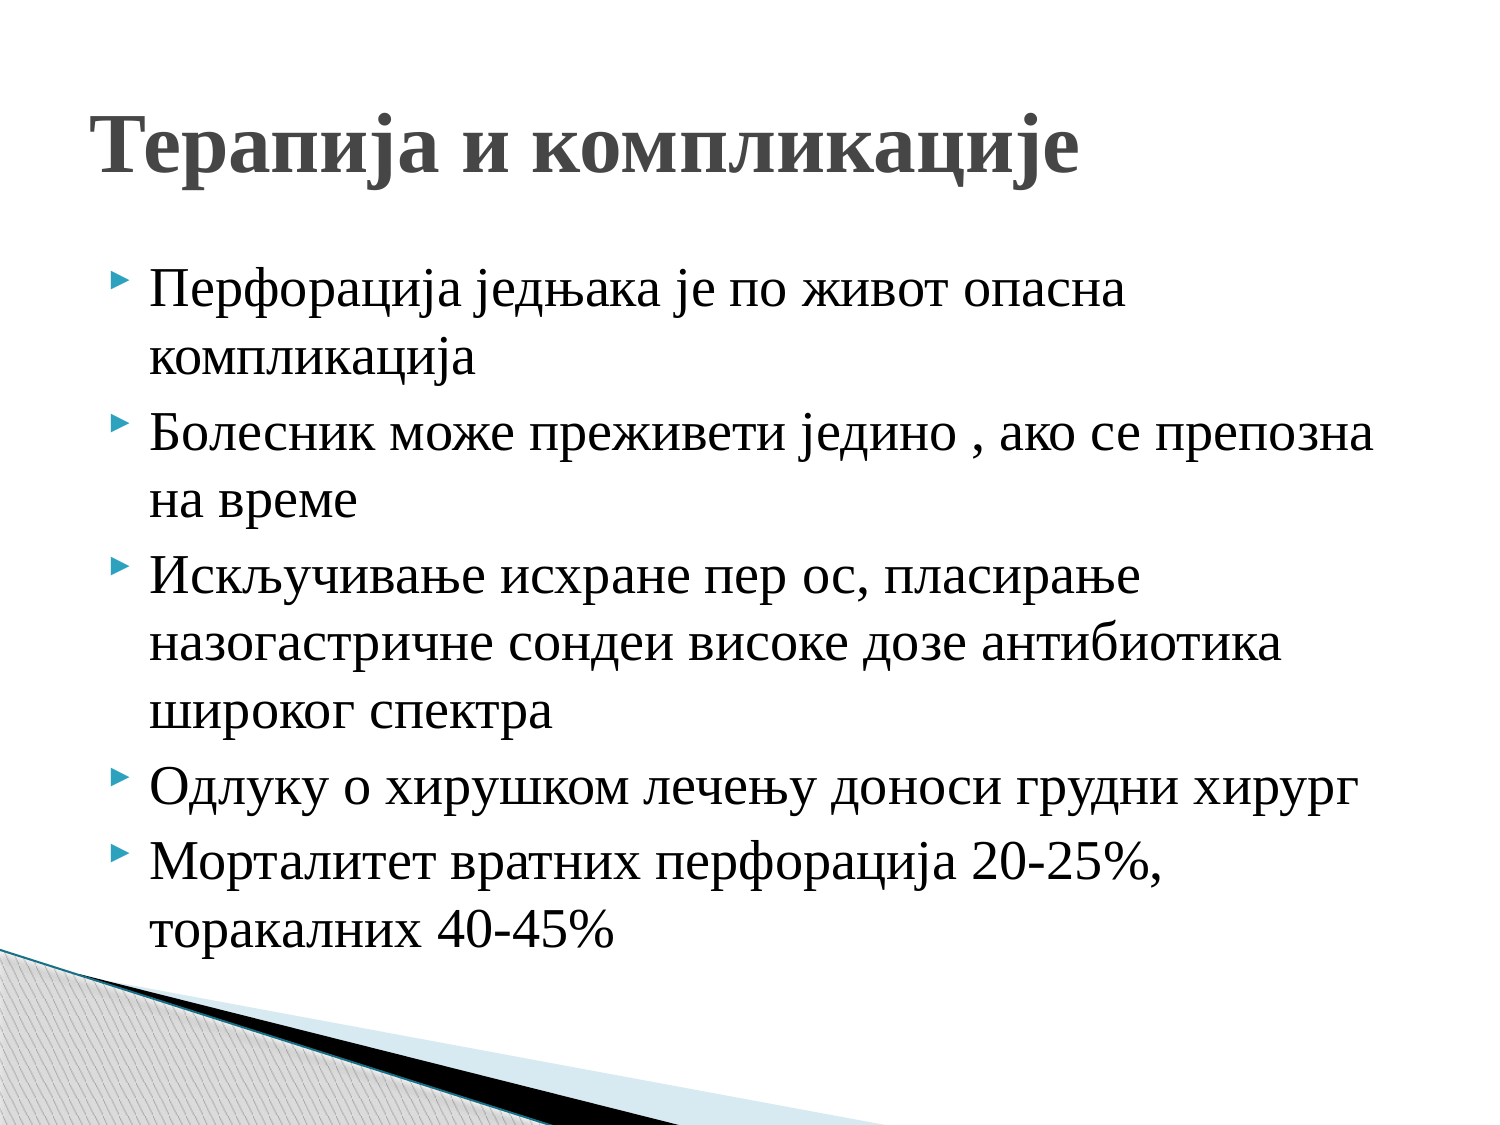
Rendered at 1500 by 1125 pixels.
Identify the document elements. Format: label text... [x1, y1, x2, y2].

title Терапија и компликације [75, 45, 1425, 233]
list Перфорација једњака је по живот опасна компликација Болесник може преживети једино , ако се препозна на време Искључивање исхране пер ос, пласирање назогастричне сондеи високе дозе антибиотика широког спектра Одлуку о хирушком лечењу доноси грудни хирург Морталитет вратних перфорација 20-25%, торакалних 40-45% [75, 243, 1425, 986]
